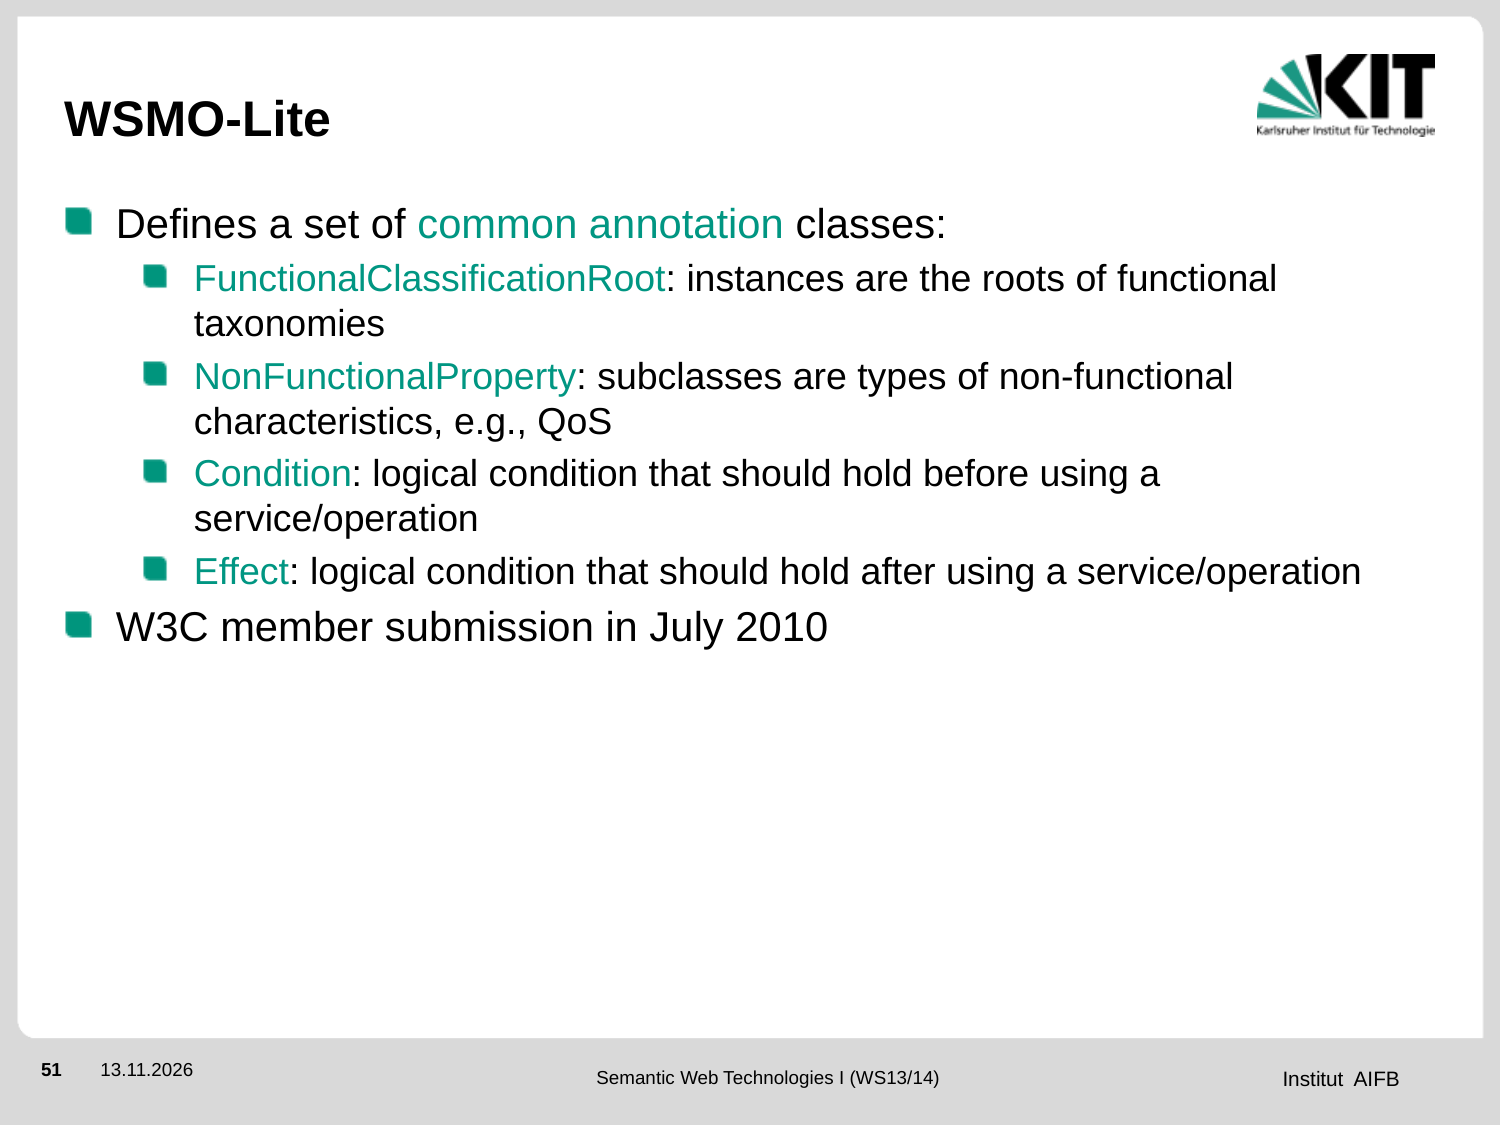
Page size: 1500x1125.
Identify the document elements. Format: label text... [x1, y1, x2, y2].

title WSMO-Lite [64, 54, 1198, 147]
picture [0, 0, 1500, 1125]
list Defines a set of common annotation classes: FunctionalClassificationRoot: instances are the roots of functional taxonomies NonFunctionalProperty: subclasses are types of non-functional characteristics, e.g., QoS Condition: logical condition that should hold before using a service/operation Effect: logical condition that should hold after using a service/operation W3C member submission in July 2010 [64, 196, 1436, 1000]
